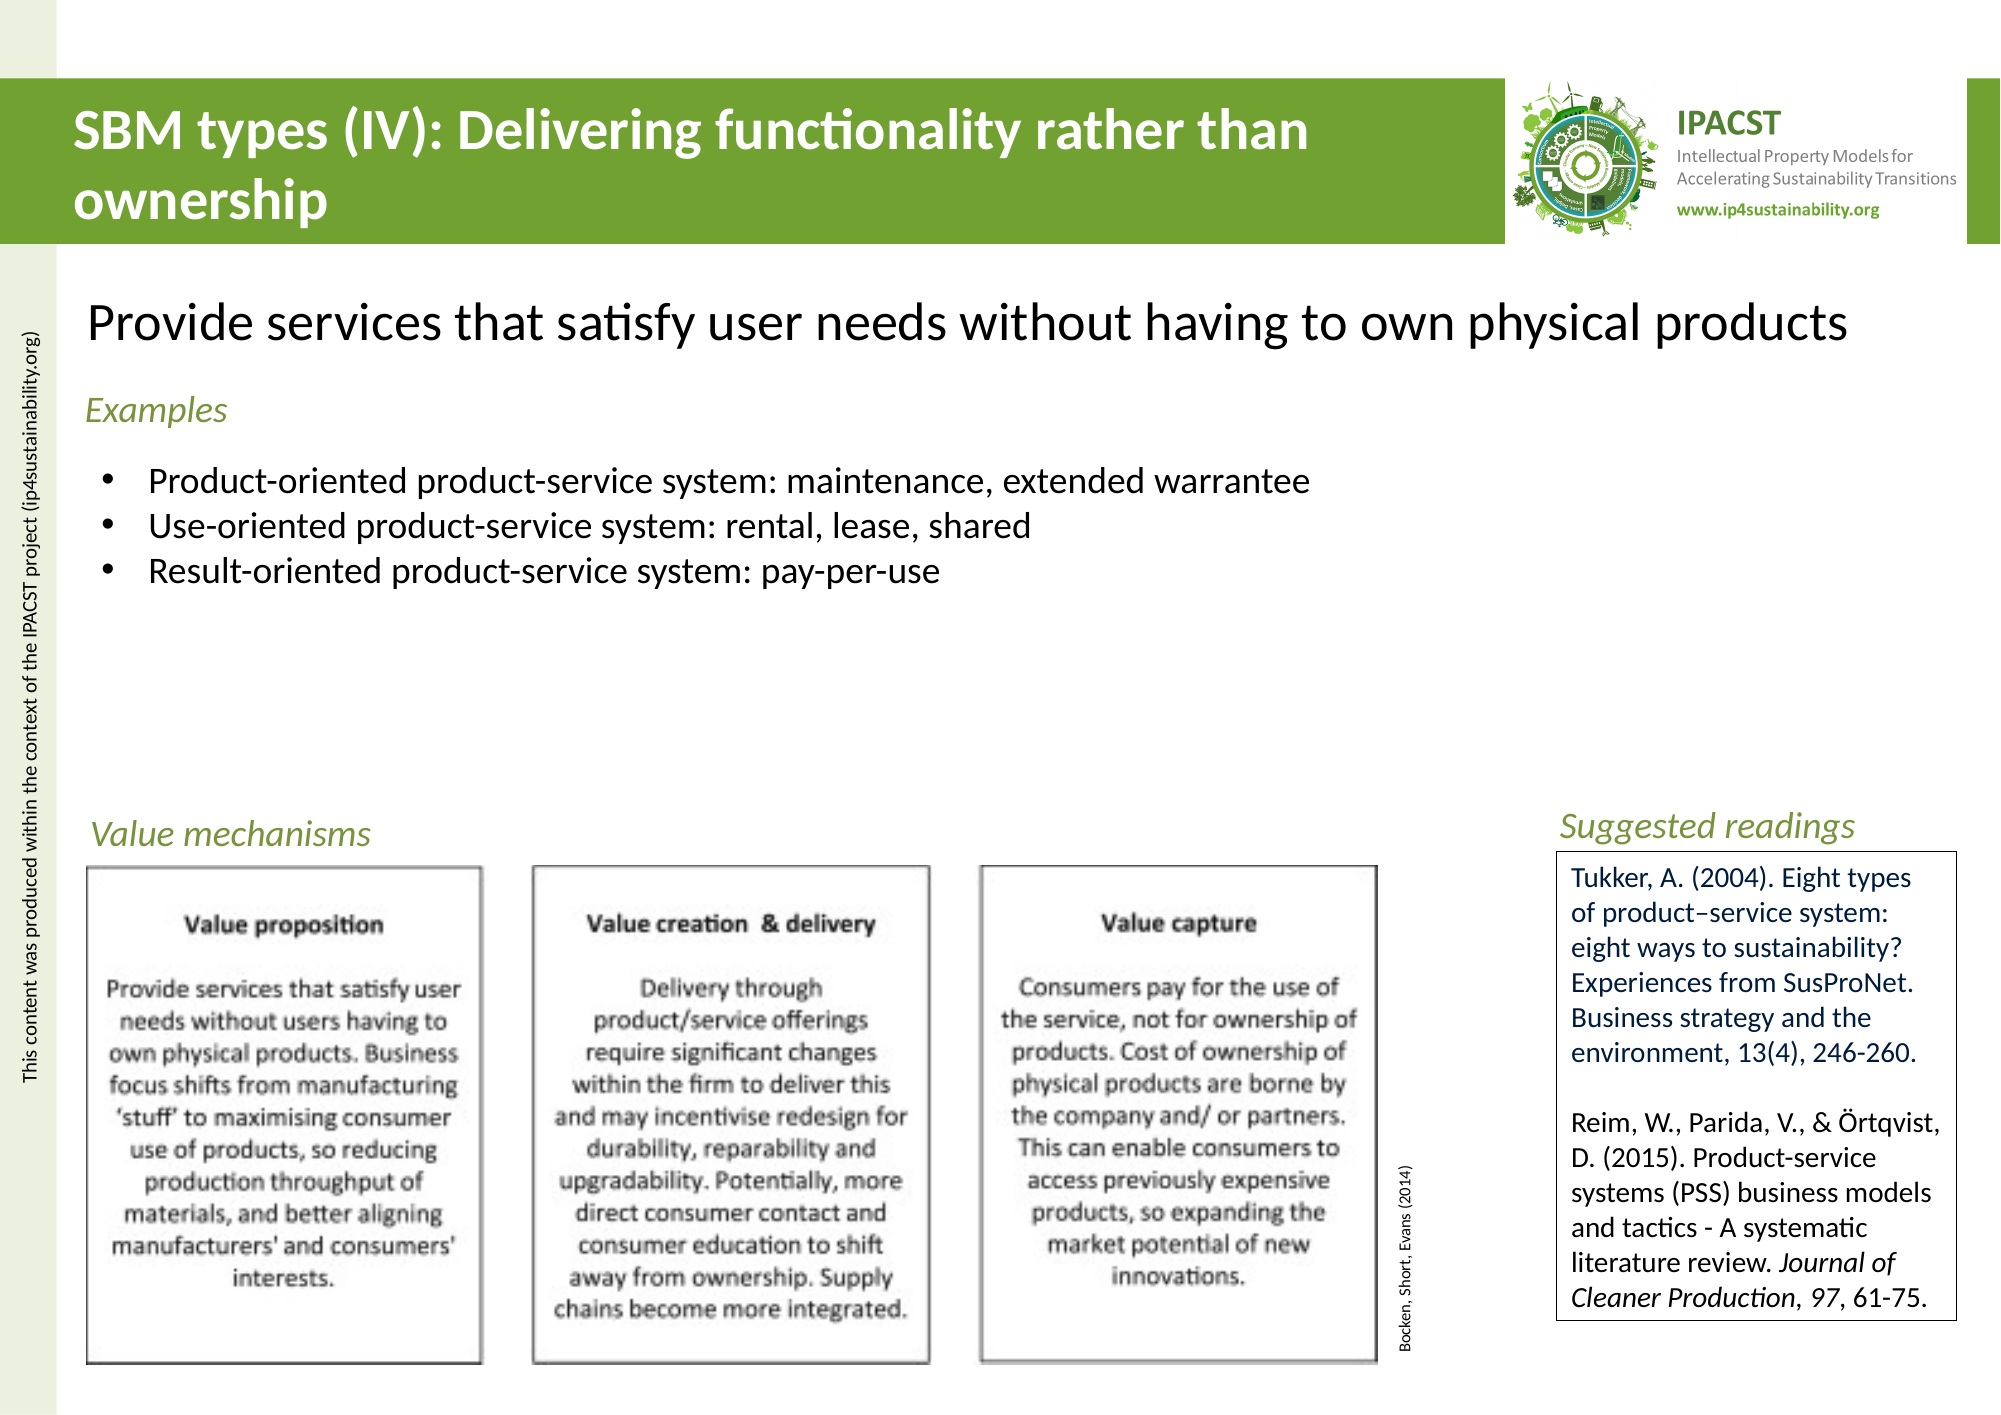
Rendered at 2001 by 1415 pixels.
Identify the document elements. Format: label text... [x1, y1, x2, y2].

text_box Suggested readings [1545, 793, 1871, 854]
picture [86, 865, 1378, 1365]
text_box Bocken, Short, Evans (2014) [1386, 1092, 1422, 1368]
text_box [0, 73, 2000, 246]
text_box Examples [70, 378, 252, 438]
text_box Value mechanisms [75, 801, 387, 862]
text_box Provide services that satisfy user needs without having to own physical products [72, 278, 1944, 359]
text_box Tukker, A. (2004). Eight types of product–service system: eight ways to sustainability? Experiences from SusProNet. Business strategy and the environment, 13(4), 246-260. Reim, W., Parida, V., & Örtqvist, D. (2015). Product-service systems (PSS) business models and tactics - A systematic literature review. Journal of Cleaner Production, 97, 61-75. [1556, 851, 1957, 1321]
text_box Product-oriented product-service system: maintenance, extended warrantee Use-oriented product-service system: rental, lease, shared Result-oriented product-service system: pay-per-use [86, 448, 1524, 644]
